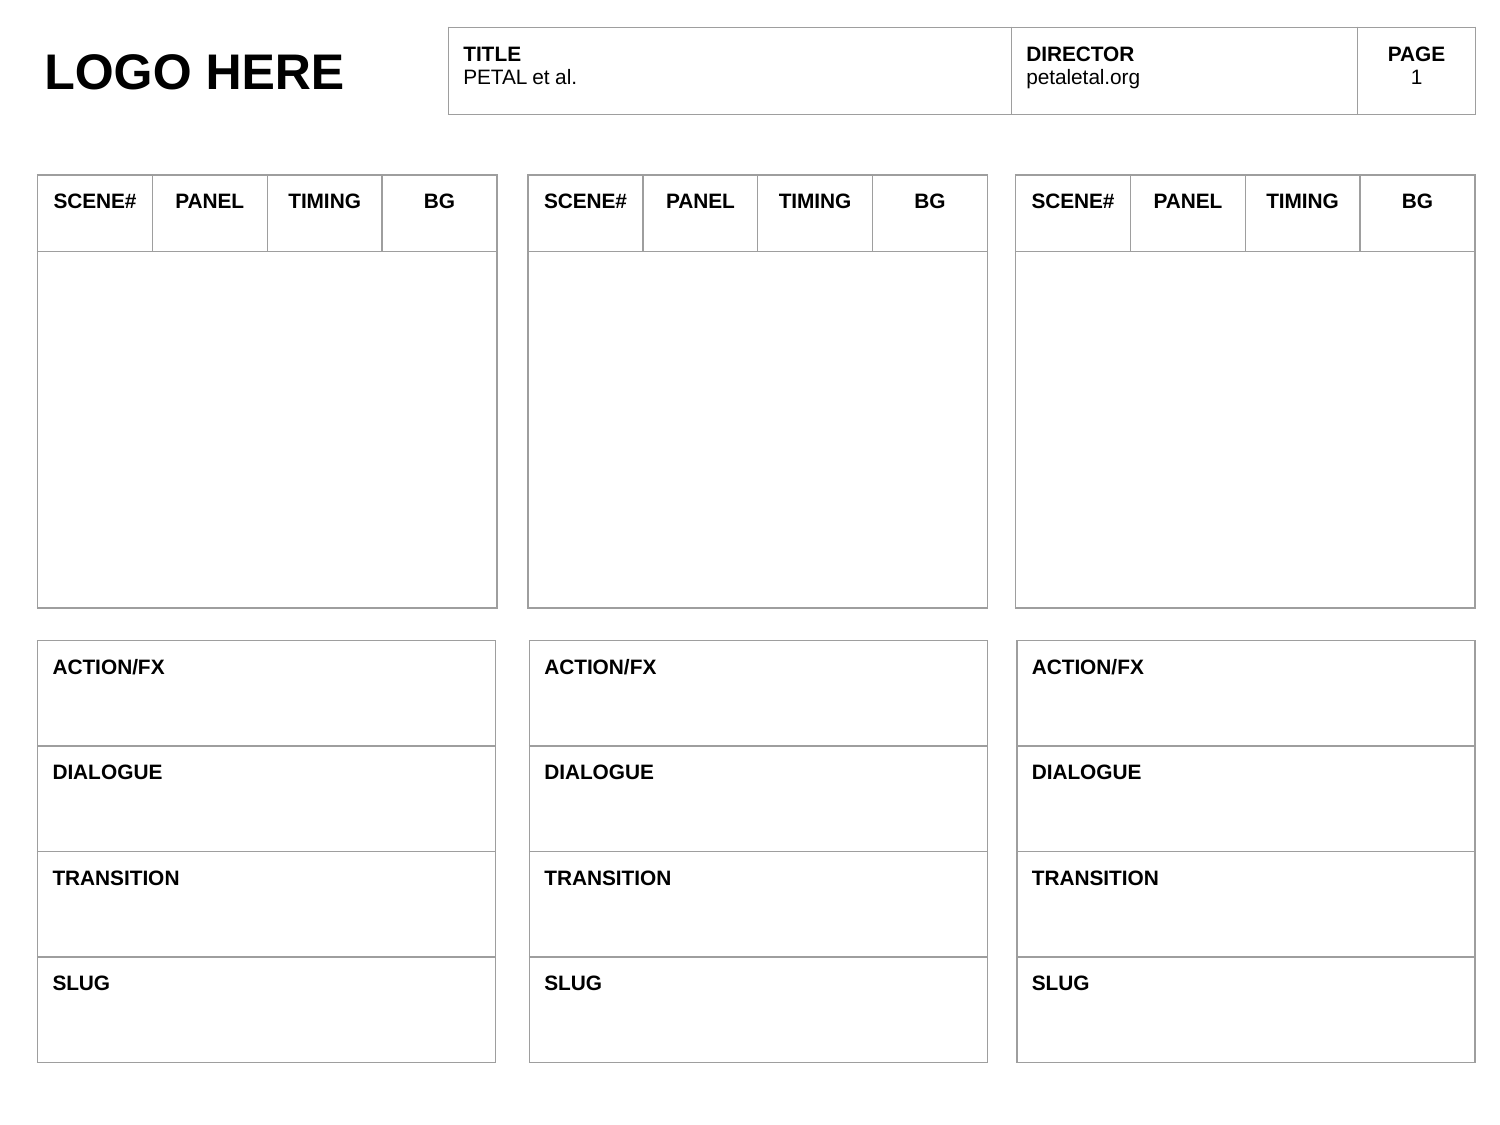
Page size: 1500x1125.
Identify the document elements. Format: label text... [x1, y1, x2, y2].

table_header PANEL [1131, 176, 1245, 251]
table_header PANEL [644, 176, 757, 251]
table_header BG [383, 176, 496, 251]
table_cell SLUG [38, 958, 495, 1062]
table_cell [38, 252, 496, 607]
table_cell DIALOGUE [530, 747, 987, 851]
table_cell TRANSITION [530, 852, 987, 956]
table_header TIMING [1246, 176, 1359, 251]
table_cell [529, 252, 987, 607]
table_cell SLUG [1018, 958, 1474, 1062]
table_header ACTION/FX [1018, 641, 1474, 745]
table_header ACTION/FX [530, 641, 987, 745]
table_header DIRECTOR petaletal.org [1012, 28, 1357, 114]
table_cell DIALOGUE [1018, 747, 1474, 851]
table_header TITLE PETAL et al. [449, 28, 1011, 114]
table_header SCENE# [38, 176, 152, 251]
table_cell TRANSITION [1018, 852, 1474, 956]
table_cell [1016, 252, 1474, 607]
table_header BG [873, 176, 987, 251]
text_box LOGO HERE [29, 24, 433, 146]
table_cell TRANSITION [38, 852, 495, 956]
table_header TIMING [758, 176, 872, 251]
table_header BG [1361, 176, 1474, 251]
table_header SCENE# [529, 176, 642, 251]
table_cell SLUG [530, 958, 987, 1062]
table_header ACTION/FX [38, 641, 495, 745]
table_header PANEL [153, 176, 267, 251]
table_cell DIALOGUE [38, 747, 495, 851]
table_header PAGE 1 [1358, 28, 1475, 114]
table_header TIMING [268, 176, 381, 251]
table_header SCENE# [1016, 176, 1130, 251]
